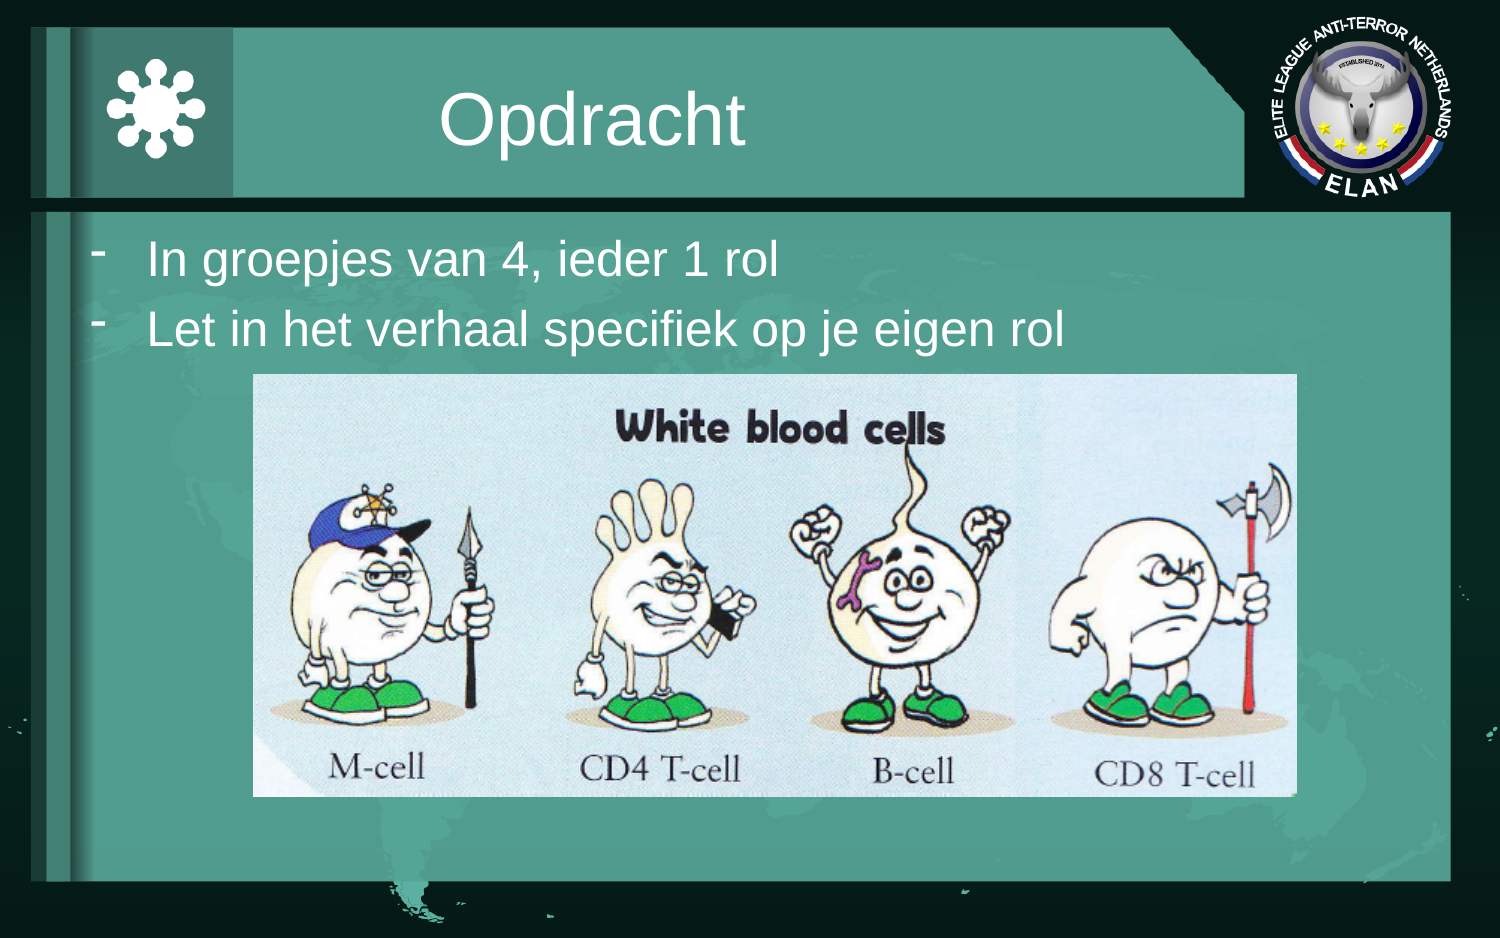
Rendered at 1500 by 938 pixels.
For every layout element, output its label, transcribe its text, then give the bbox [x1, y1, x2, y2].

picture [0, 0, 1500, 938]
list In groepjes van 4, ieder 1 rol Let in het verhaal specifiek op je eigen rol [75, 218, 1447, 838]
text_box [253, 373, 1295, 795]
title Opdracht [230, 37, 1247, 194]
